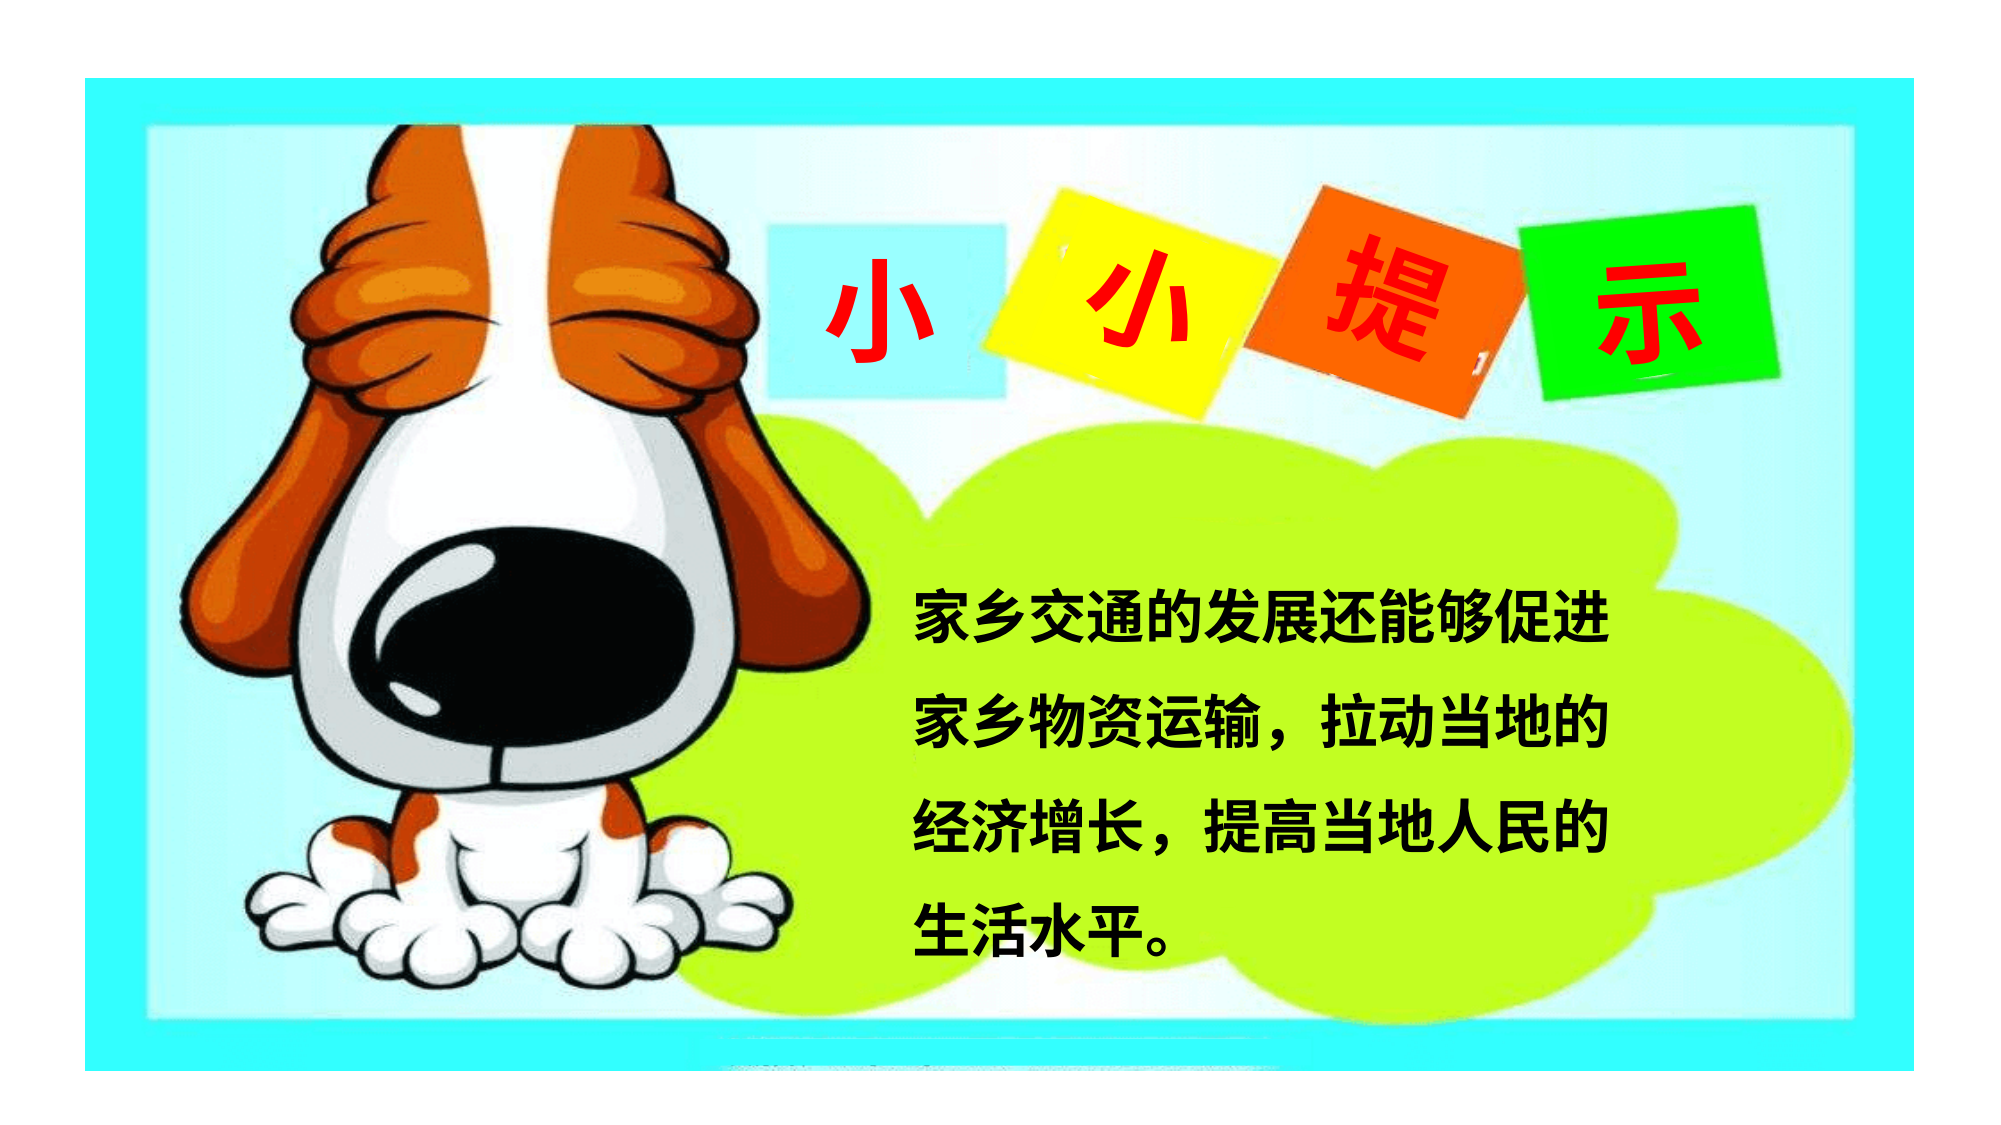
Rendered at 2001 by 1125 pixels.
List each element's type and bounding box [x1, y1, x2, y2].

text_box [85, 78, 1914, 1071]
